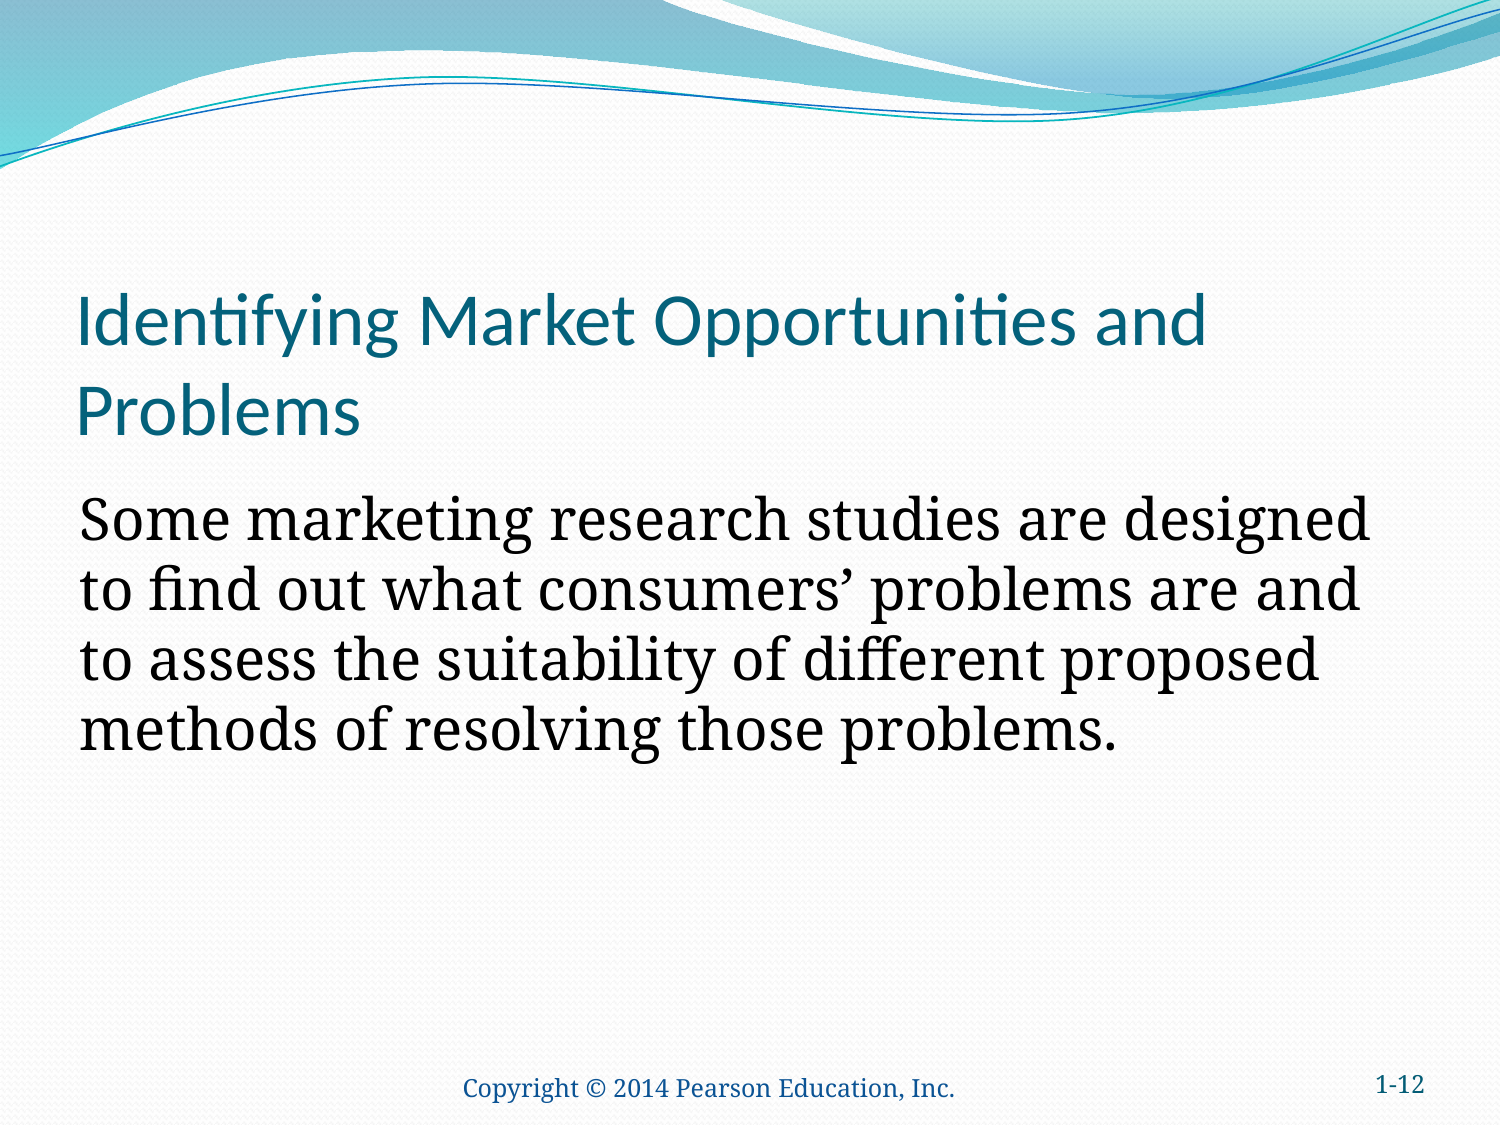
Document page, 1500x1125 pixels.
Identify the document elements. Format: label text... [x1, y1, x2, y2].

slide_number 1-12 [1299, 1042, 1425, 1103]
title Identifying Market Opportunities and Problems [74, 262, 1426, 451]
list Some marketing research studies are designed to find out what consumers’ problems are and to assess the suitability of different proposed methods of resolving those problems. [64, 474, 1416, 963]
footer Copyright © 2014 Pearson Education, Inc. [437, 1042, 988, 1103]
